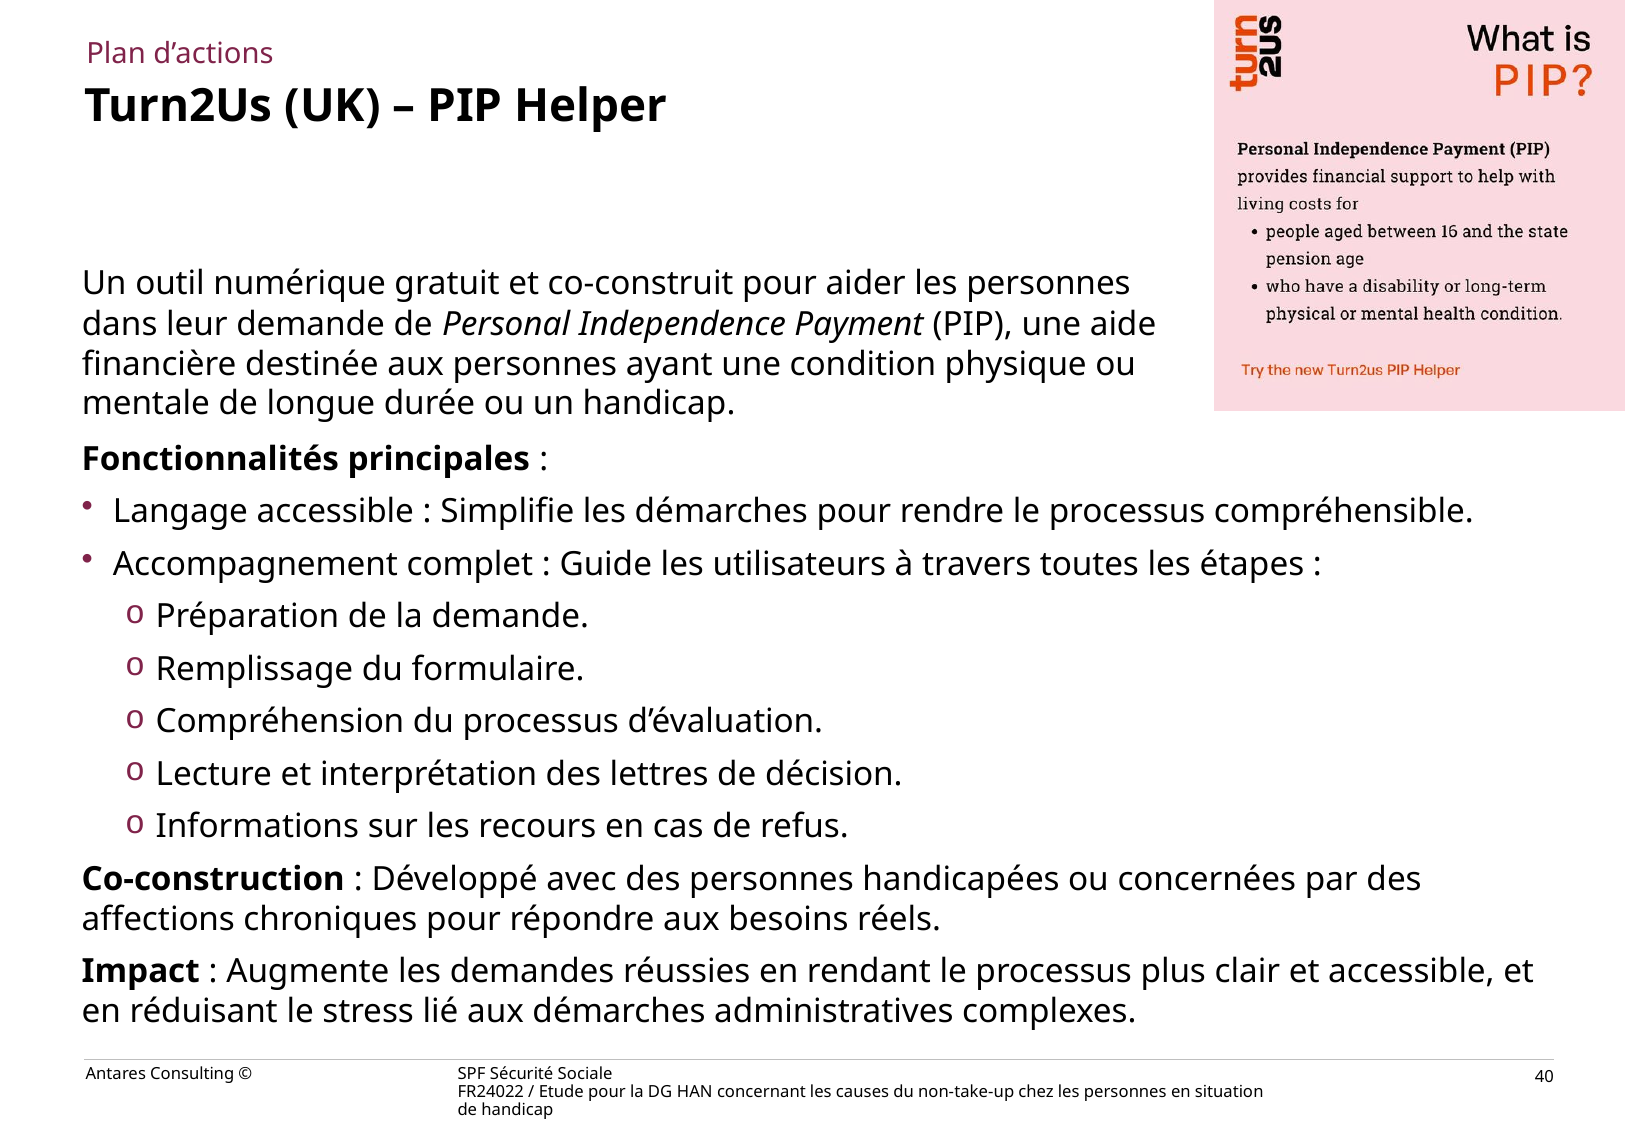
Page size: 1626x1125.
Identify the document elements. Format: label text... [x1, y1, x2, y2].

title Turn2Us (UK) – PIP Helper [84, 82, 1214, 229]
text_box Plan d’actions [86, 38, 1214, 70]
picture [1214, 0, 1625, 411]
text_box Fonctionnalités principales : Langage accessible : Simplifie les démarches pour rendre le processus compréhensible. Accompagnement complet : Guide les utilisateurs à travers toutes les étapes : Préparation de la demande. Remplissage du formulaire. Compréhension du processus d’évaluation. Lecture et interprétation des lettres de décision. Informations sur les recours en cas de refus. Co-construction : Développé avec des personnes handicapées ou concernées par des affections chroniques pour répondre aux besoins réels. Impact : Augmente les demandes réussies en rendant le processus plus clair et accessible, et en réduisant le stress lié aux démarches administratives complexes. [81, 437, 1553, 1030]
list Un outil numérique gratuit et co-construit pour aider les personnes dans leur demande de Personal Independence Payment (PIP), une aide financière destinée aux personnes ayant une condition physique ou mentale de longue durée ou un handicap. [81, 261, 1183, 424]
